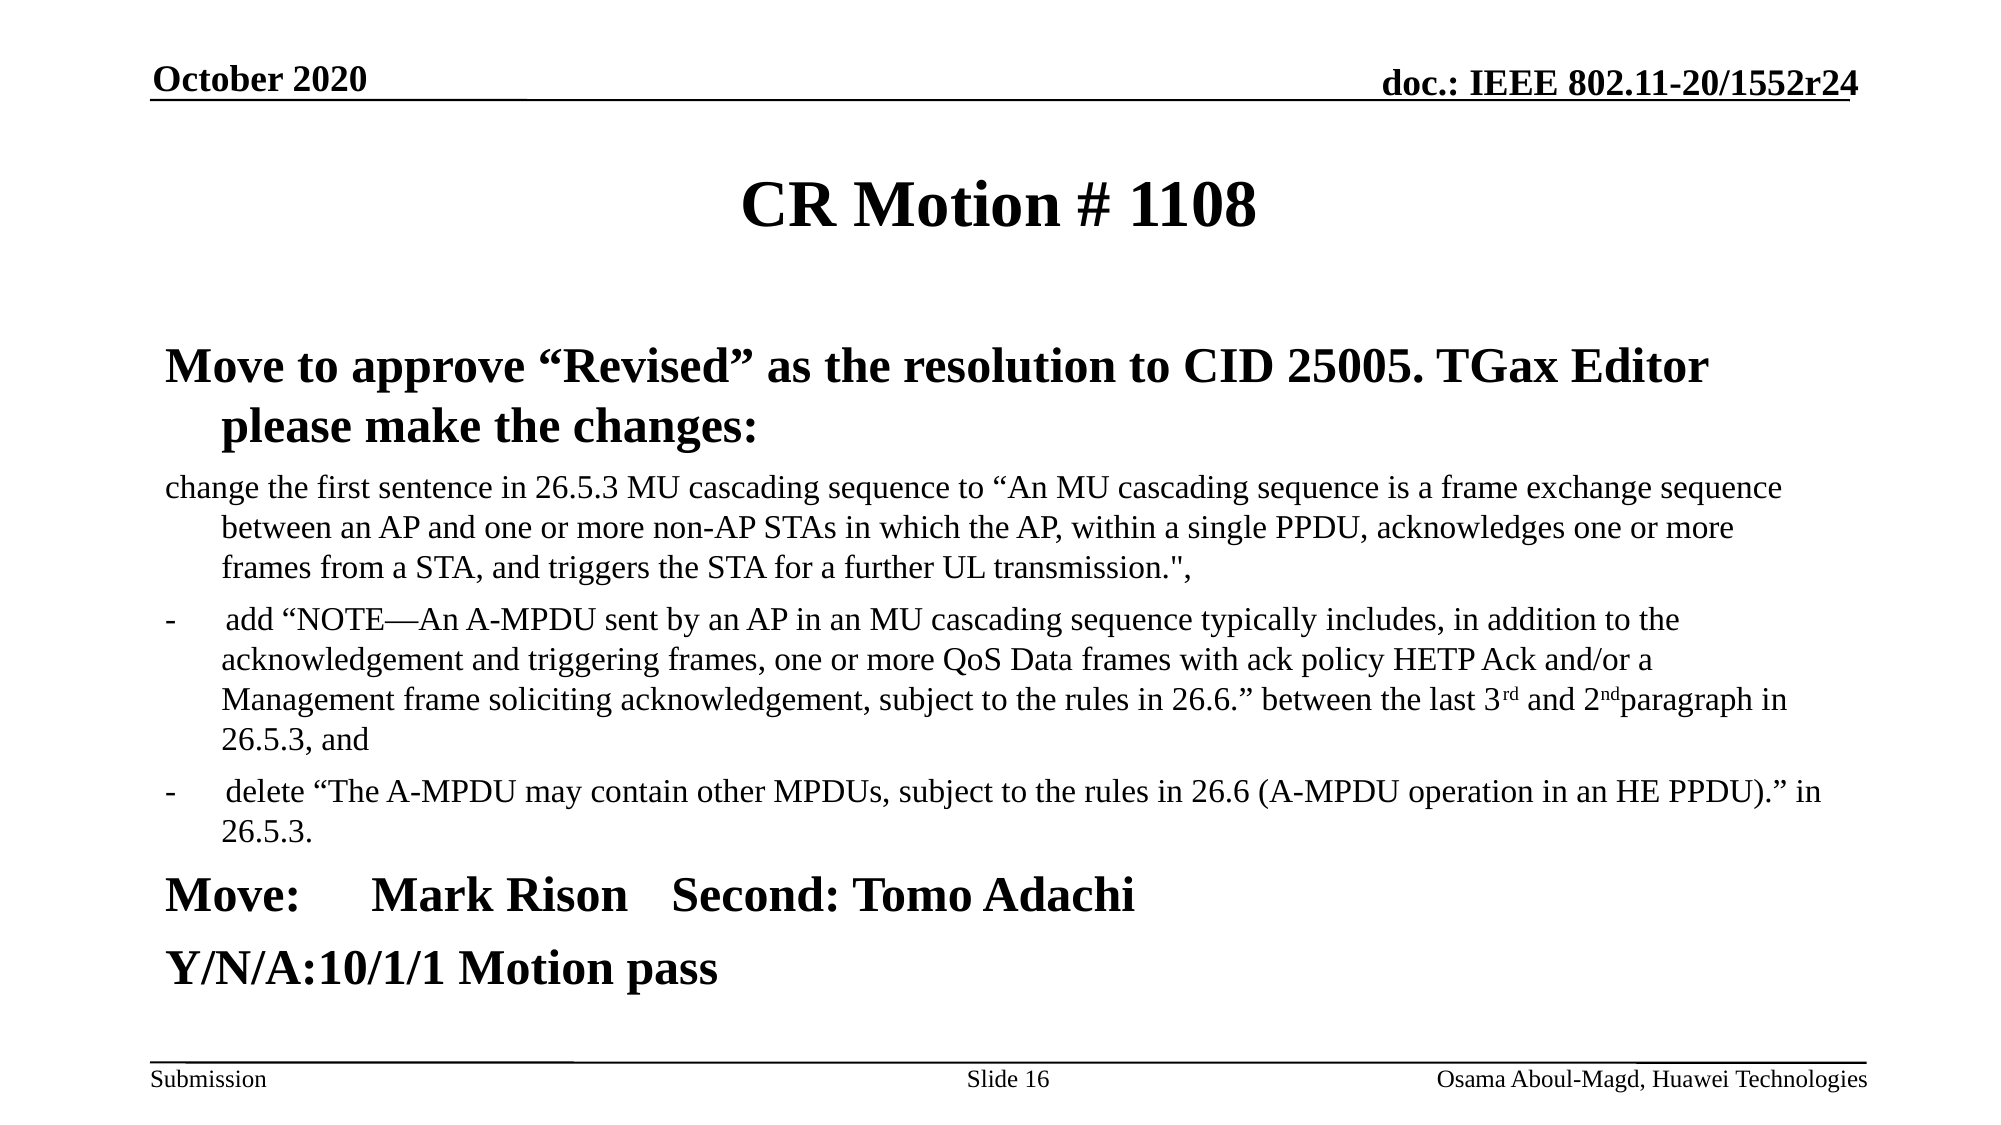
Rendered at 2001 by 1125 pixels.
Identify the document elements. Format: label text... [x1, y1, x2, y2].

title CR Motion # 1108 [149, 112, 1850, 288]
slide_number Slide 16 [950, 1061, 1067, 1123]
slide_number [152, 54, 563, 100]
footer Osama Aboul-Magd, Huawei Technologies [1171, 1061, 1869, 1093]
list Move to approve “Revised” as the resolution to CID 25005. TGax Editor please make the changes: change the first sentence in 26.5.3 MU cascading sequence to “An MU cascading sequence is a frame exchange sequence between an AP and one or more non-AP STAs in which the AP, within a single PPDU, acknowledges one or more frames from a STA, and triggers the STA for a further UL transmission.", - add “NOTE—An A-MPDU sent by an AP in an MU cascading sequence typically includes, in addition to the acknowledgement and triggering frames, one or more QoS Data frames with ack policy HETP Ack and/or a Management frame soliciting acknowledgement, subject to the rules in 26.6.” between the last 3rd and 2ndparagraph in 26.5.3, and - delete “The A-MPDU may contain other MPDUs, subject to the rules in 26.6 (A-MPDU operation in an HE PPDU).” in 26.5.3. Move: Mark Rison Second: Tomo Adachi Y/N/A:10/1/1 Motion pass [149, 324, 1850, 1000]
